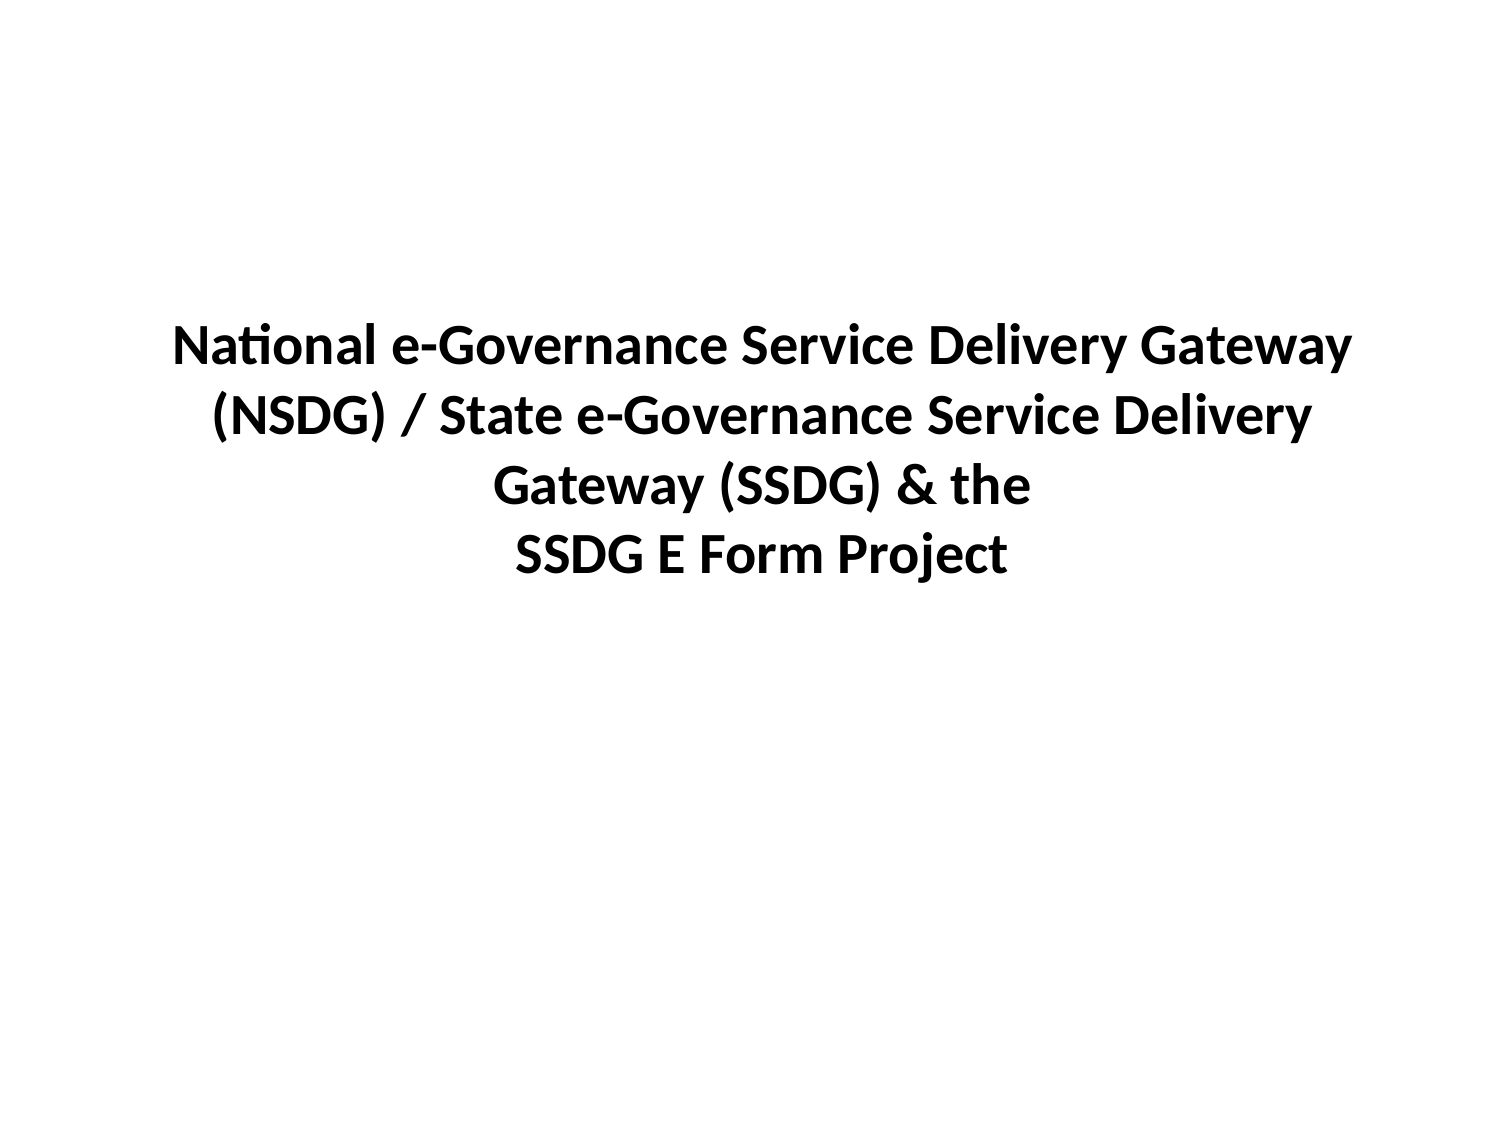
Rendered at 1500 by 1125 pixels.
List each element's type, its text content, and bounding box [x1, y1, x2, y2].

title National e-Governance Service Delivery Gateway (NSDG) / State e-Governance Service Delivery Gateway (SSDG) & the SSDG E Form Project [125, 231, 1400, 750]
